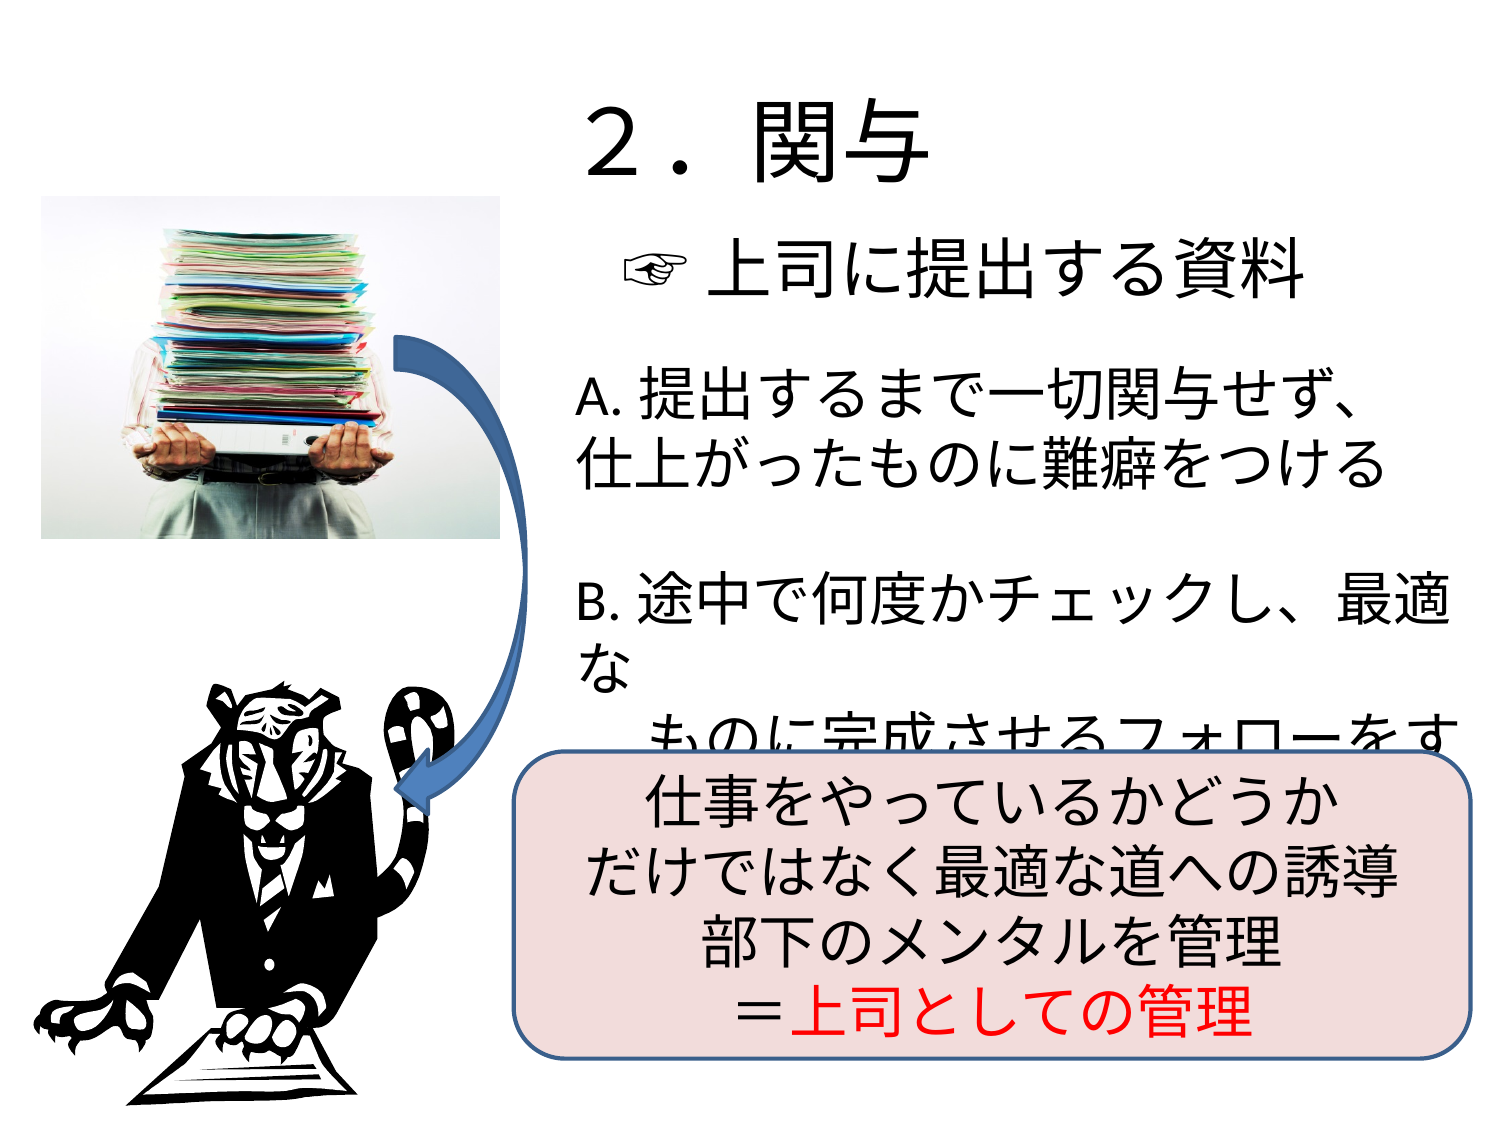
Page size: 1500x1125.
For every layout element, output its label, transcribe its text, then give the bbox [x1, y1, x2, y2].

text_box ☞上司に提出する資料 [608, 219, 1471, 315]
text_box A.提出するまで一切関与せず、 仕上がったものに難癖をつける [560, 350, 1471, 505]
text_box [460, 431, 528, 780]
title ２．関与 [75, 45, 1425, 233]
picture [32, 680, 455, 1106]
picture [41, 196, 500, 540]
text_box B.途中で何度かチェックし、最適な ものに完成させるフォローをする [560, 555, 1483, 850]
text_box 仕事をやっているかどうか だけではなく最適な道への誘導 部下のメンタルを管理 ＝上司としての管理 [511, 749, 1473, 1061]
